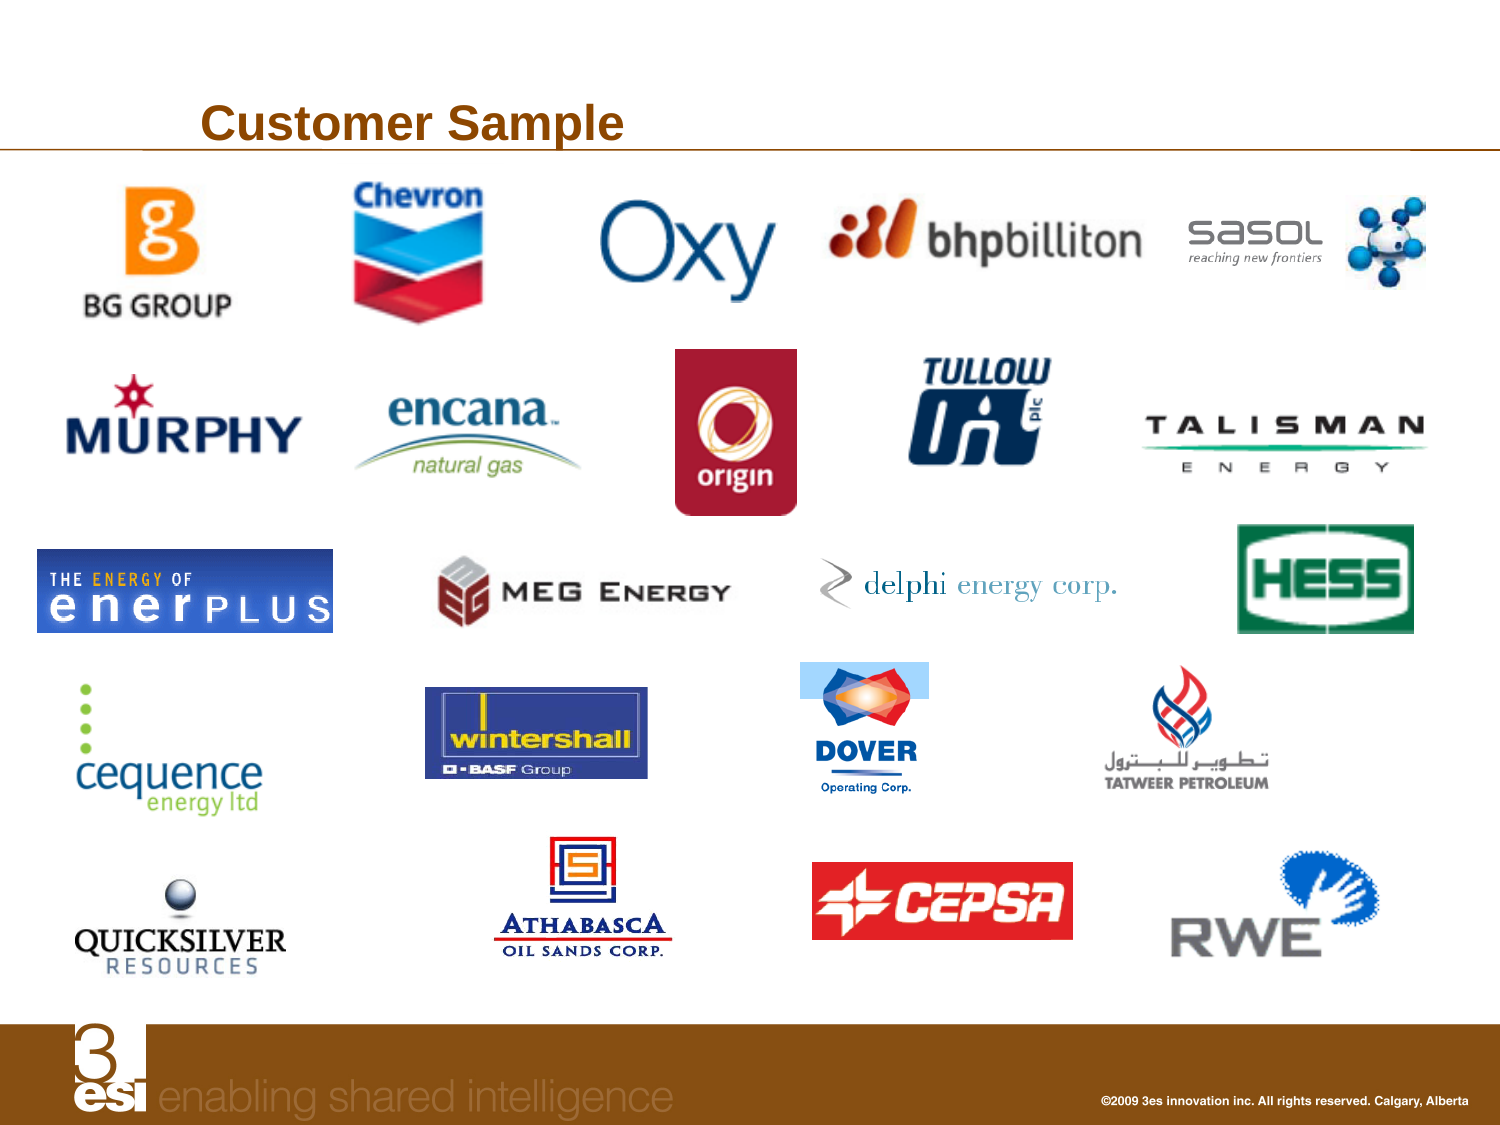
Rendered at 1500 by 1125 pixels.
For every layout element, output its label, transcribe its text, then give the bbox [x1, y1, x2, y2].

picture [58, 374, 305, 458]
picture [674, 349, 798, 516]
picture [62, 674, 271, 819]
picture [74, 174, 238, 338]
picture [812, 187, 1151, 277]
picture [599, 199, 778, 303]
picture [424, 687, 648, 780]
picture [74, 874, 287, 978]
picture [799, 662, 930, 801]
picture [812, 862, 1073, 940]
title Customer Sample [199, 37, 1351, 151]
picture [37, 549, 334, 633]
picture [1087, 662, 1289, 799]
picture [337, 162, 504, 347]
picture [0, 1021, 1500, 1125]
picture [1099, 387, 1466, 494]
picture [899, 349, 1063, 477]
picture [1237, 524, 1414, 634]
picture [1137, 812, 1415, 997]
picture [412, 549, 744, 639]
picture [1174, 187, 1434, 291]
picture [812, 549, 1120, 615]
picture [474, 812, 690, 974]
picture [349, 387, 594, 490]
